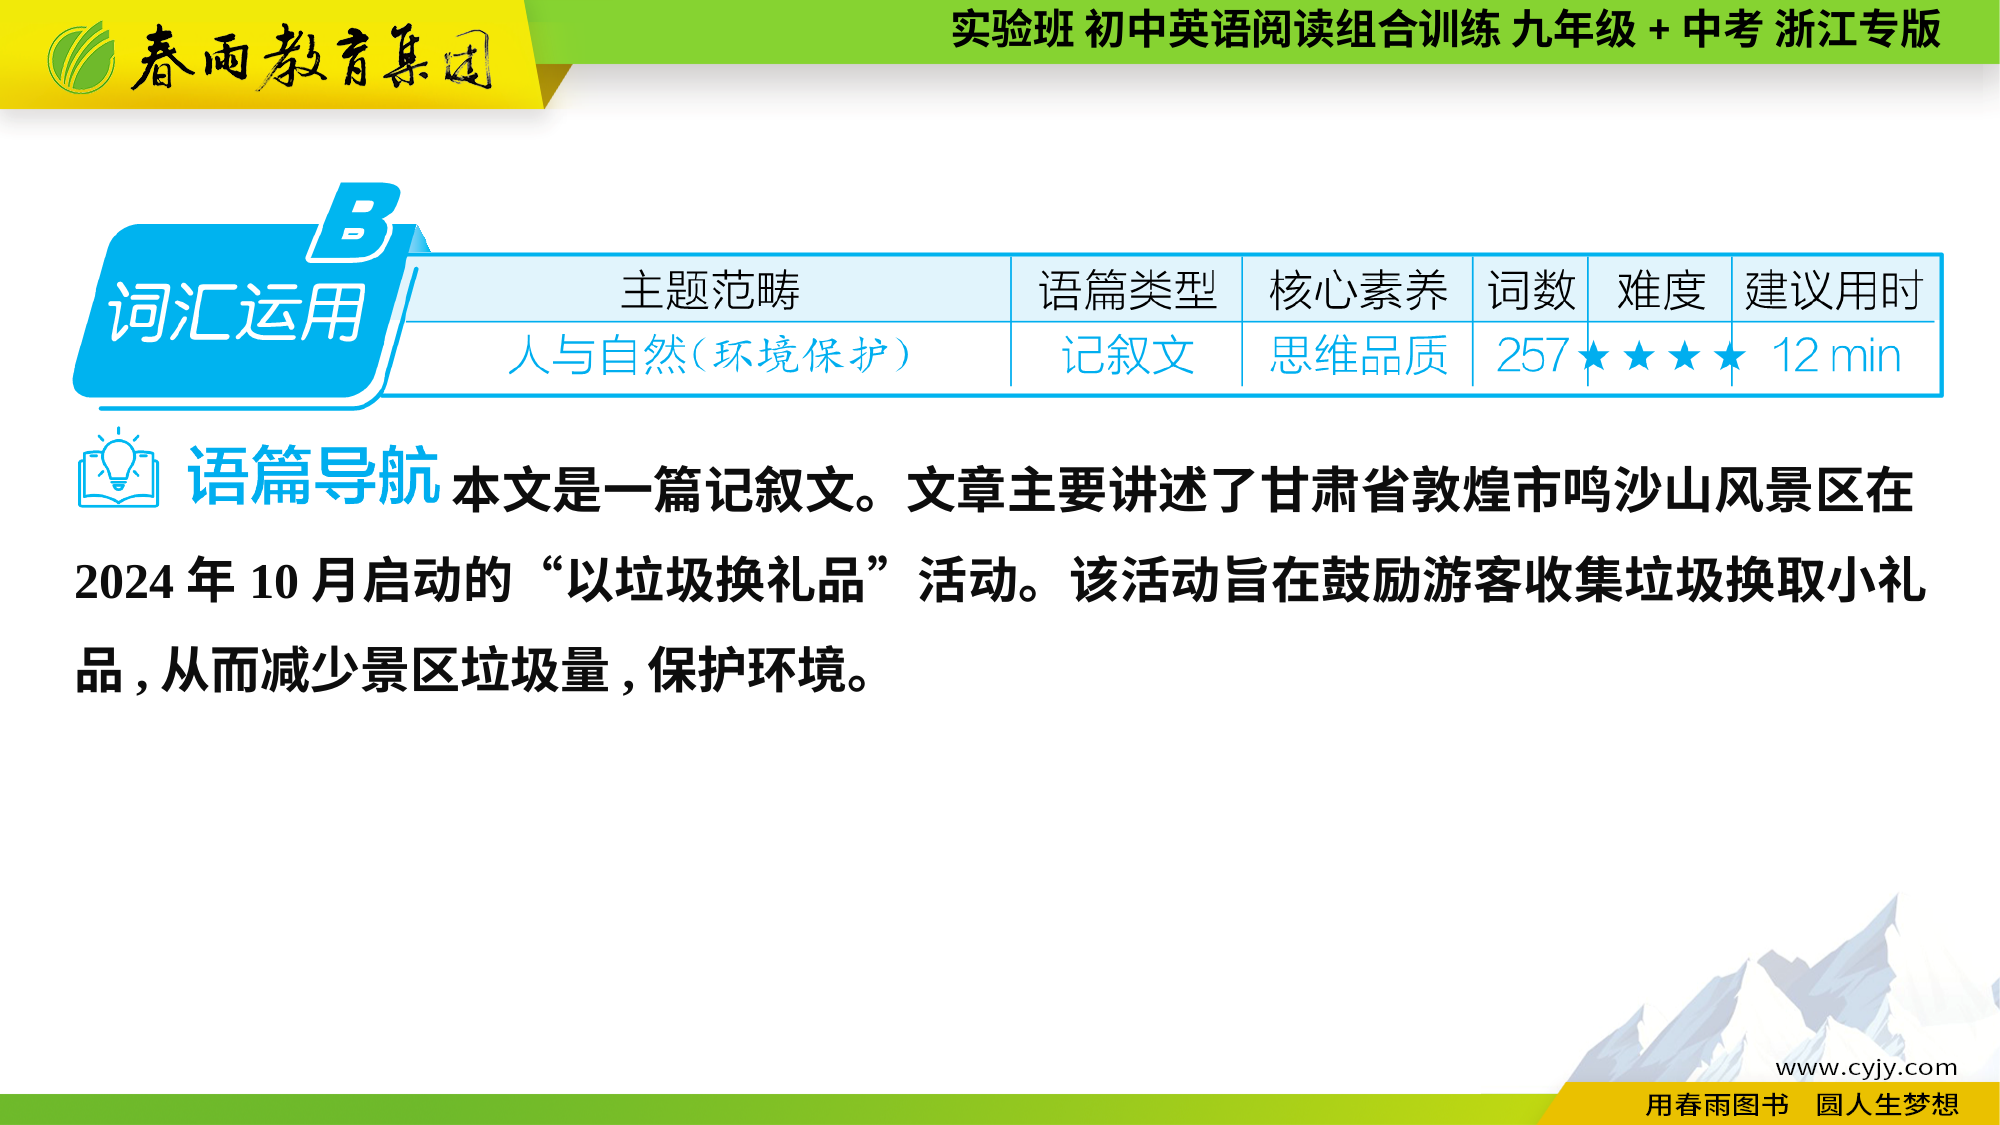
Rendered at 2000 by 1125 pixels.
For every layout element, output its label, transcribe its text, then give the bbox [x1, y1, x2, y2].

picture [0, 0, 2000, 1125]
list 本文是一篇记叙文。文章主要讲述了甘肃省敦煌市鸣沙山风景区在2024年10月启动的“以垃圾换礼品”活动。该活动旨在鼓励游客收集垃圾换取小礼品,从而减少景区垃圾量,保护环境。 [59, 444, 1944, 709]
